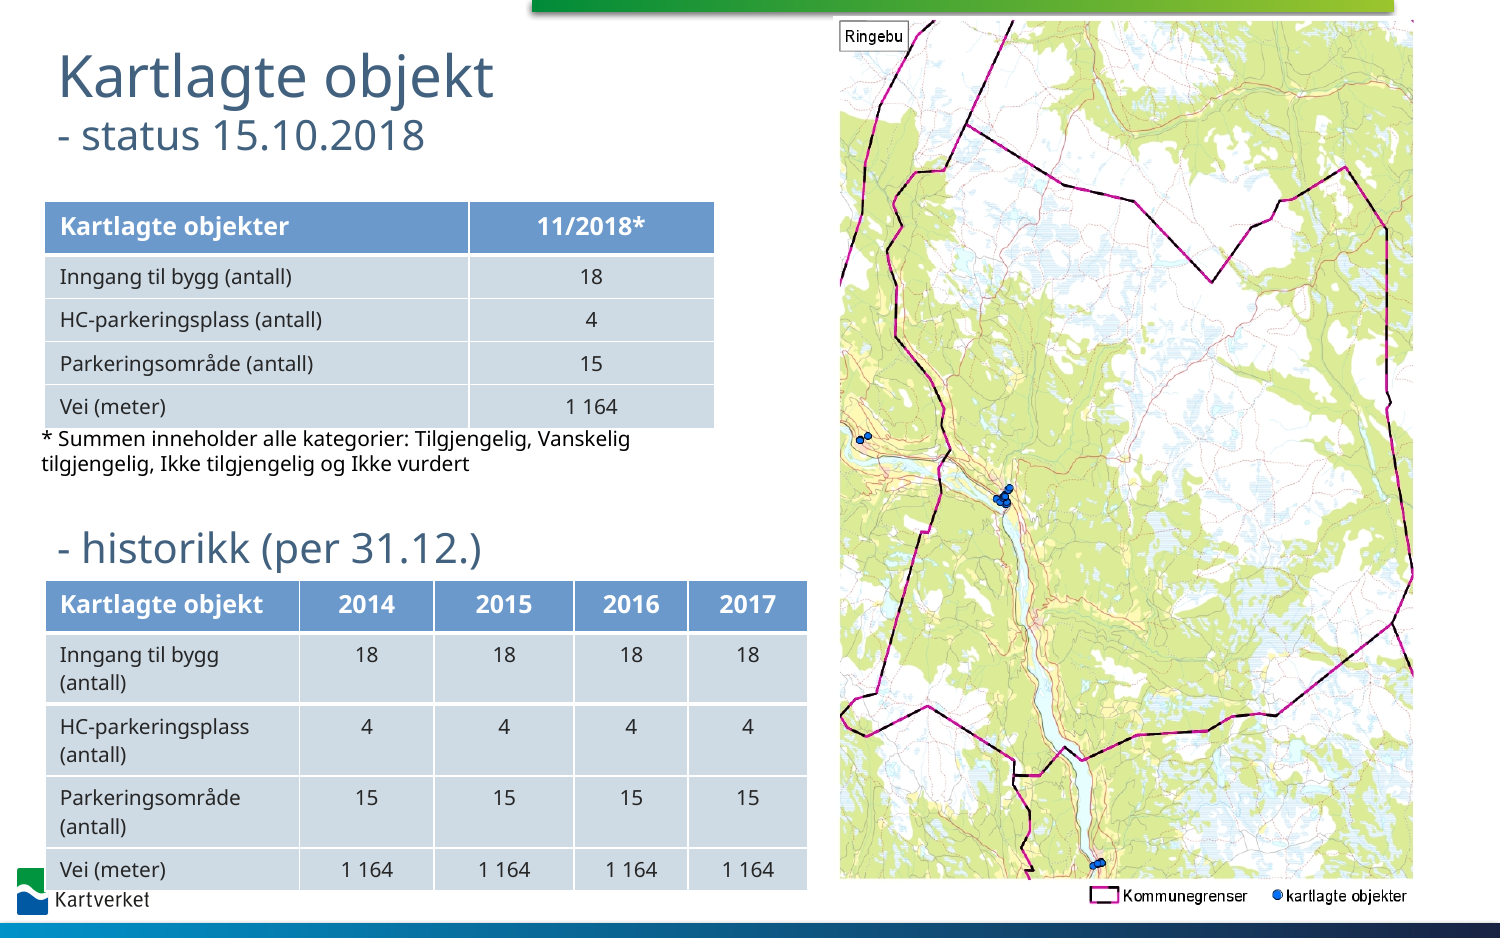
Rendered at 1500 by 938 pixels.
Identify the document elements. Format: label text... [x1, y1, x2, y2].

table_cell 15 [300, 777, 433, 847]
table_cell 1 164 [435, 849, 573, 890]
table_cell 4 [435, 706, 573, 775]
table_header 2014 [300, 581, 433, 631]
table_cell 18 [470, 257, 714, 298]
table_cell 15 [470, 342, 714, 384]
table_cell 18 [689, 635, 807, 702]
table_header Kartlagte objekt [46, 581, 299, 631]
table_cell Parkeringsområde (antall) [46, 777, 299, 847]
table_cell 4 [300, 706, 433, 775]
table_cell Parkeringsområde (antall) [45, 342, 468, 384]
table_cell Inngang til bygg (antall) [46, 635, 299, 702]
table_header 2017 [689, 581, 807, 631]
table_cell 18 [575, 635, 687, 702]
table_cell HC-parkeringsplass (antall) [45, 299, 468, 341]
table_cell 1 164 [575, 849, 687, 890]
table_cell 18 [435, 635, 573, 702]
table_cell Inngang til bygg (antall) [45, 257, 468, 298]
picture [833, 16, 1419, 913]
table_cell HC-parkeringsplass (antall) [46, 706, 299, 775]
table_header 2015 [435, 581, 573, 631]
table_header 2016 [575, 581, 687, 631]
table_header Kartlagte objekter [45, 202, 468, 253]
table_cell Vei (meter) [45, 385, 468, 417]
table_cell 1 164 [470, 385, 714, 428]
table_cell 1 164 [300, 849, 433, 890]
text_box * Summen inneholder alle kategorier: Tilgjengelig, Vanskelig tilgjengelig, Ikke tilgjengelig og Ikke vurdert [26, 417, 711, 483]
table_header 11/2018* [470, 202, 714, 253]
table_cell 4 [689, 706, 807, 775]
text_box - historikk (per 31.12.) [42, 496, 828, 580]
table_cell 15 [575, 777, 687, 847]
table_cell Vei (meter) [46, 849, 299, 890]
table_cell 4 [575, 706, 687, 775]
table_cell 4 [470, 299, 714, 341]
table_cell 15 [689, 777, 807, 847]
table_cell 1 164 [689, 849, 807, 890]
table_cell 15 [435, 777, 573, 847]
text_box Kartlagte objekt - status 15.10.2018 [42, 24, 828, 167]
table_cell 18 [300, 635, 433, 702]
